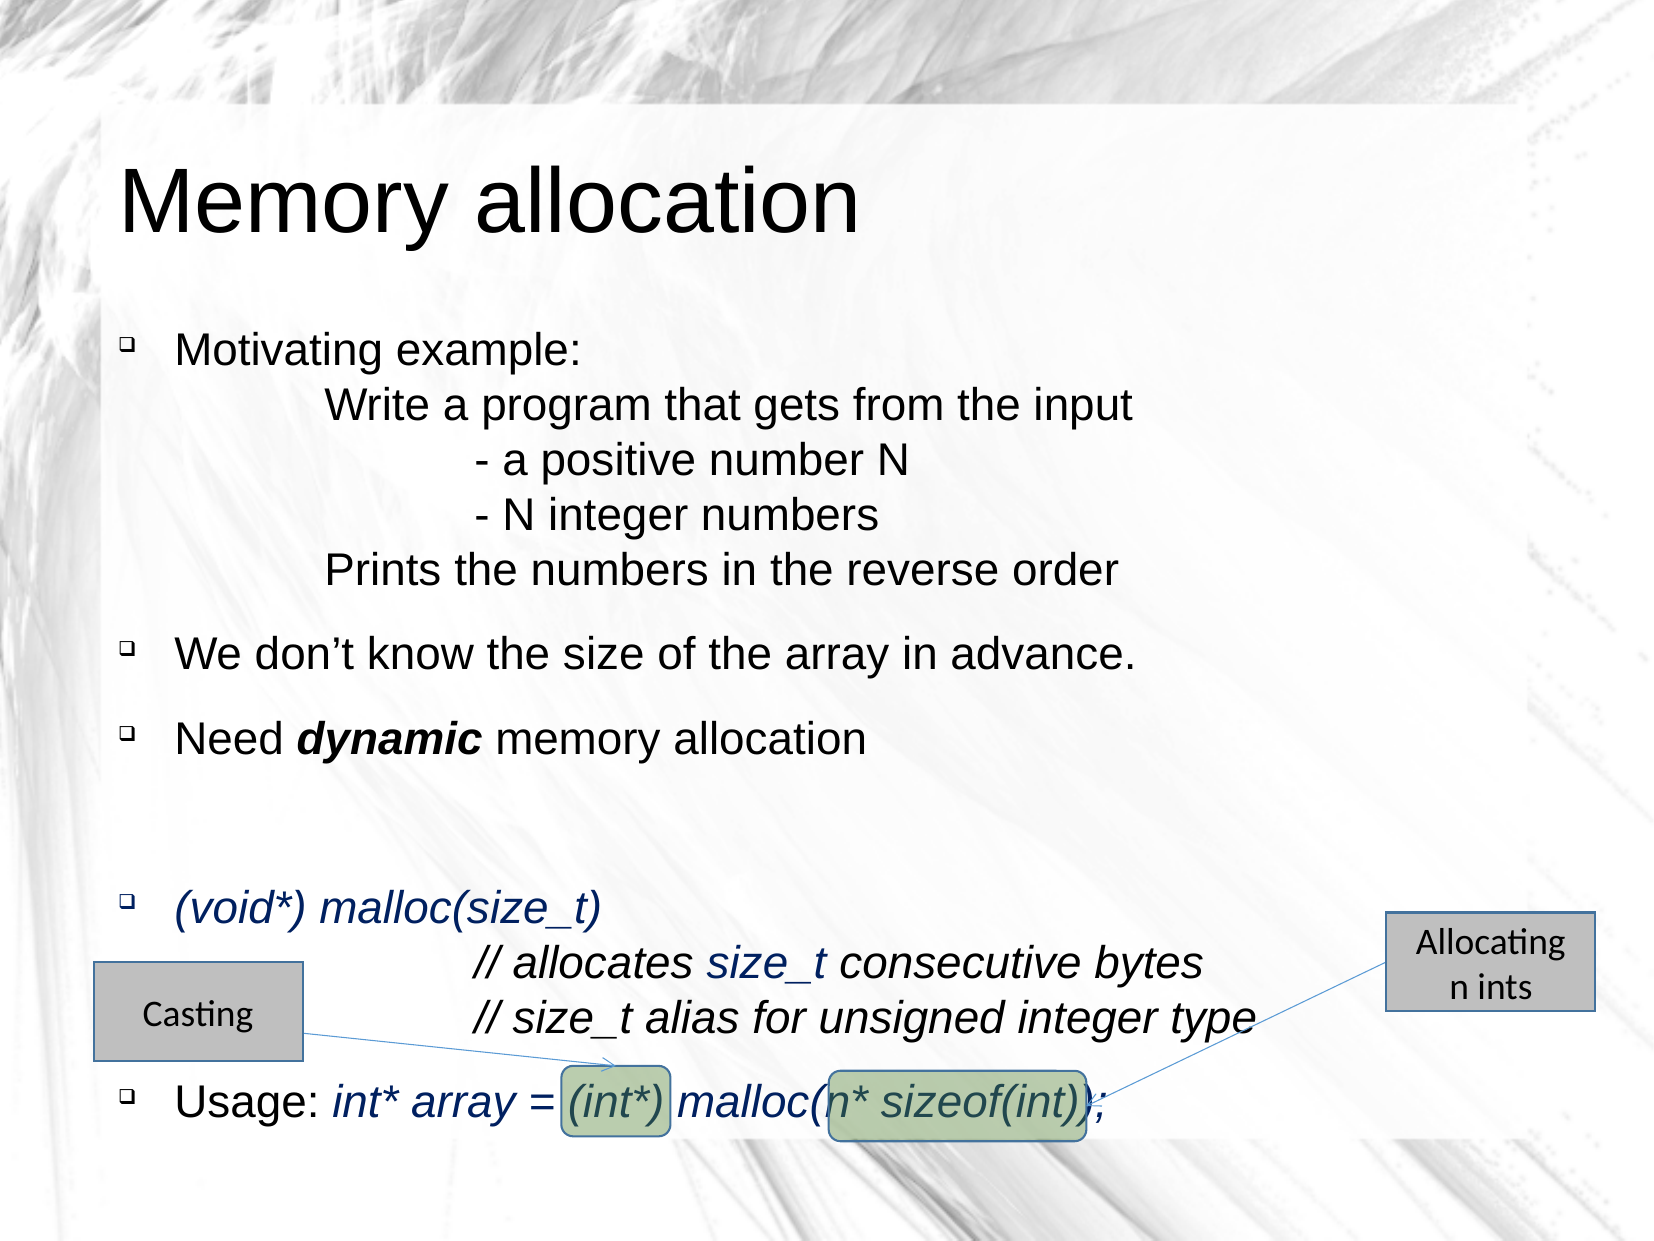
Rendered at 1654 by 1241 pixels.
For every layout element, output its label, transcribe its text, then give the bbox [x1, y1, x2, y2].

text_box [560, 1064, 672, 1138]
text_box Memory allocation [118, 93, 1535, 299]
text_box Allocating n ints [1385, 911, 1596, 1012]
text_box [93, 1011, 616, 1066]
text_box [1086, 961, 1387, 1106]
text_box Casting [93, 961, 304, 1011]
text_box [827, 1069, 1088, 1143]
picture [0, 0, 1654, 1241]
list Motivating example: Write a program that gets from the input - a positive number N - N integer numbers Prints the numbers in the reverse order We don’t know the size of the array in advance. Need dynamic memory allocation (void*) malloc(size_t) // allocates size_t consecutive bytes // size_t alias for unsigned integer type Usage: int* array = (int*) malloc(n* sizeof(int)); [118, 319, 1571, 1180]
